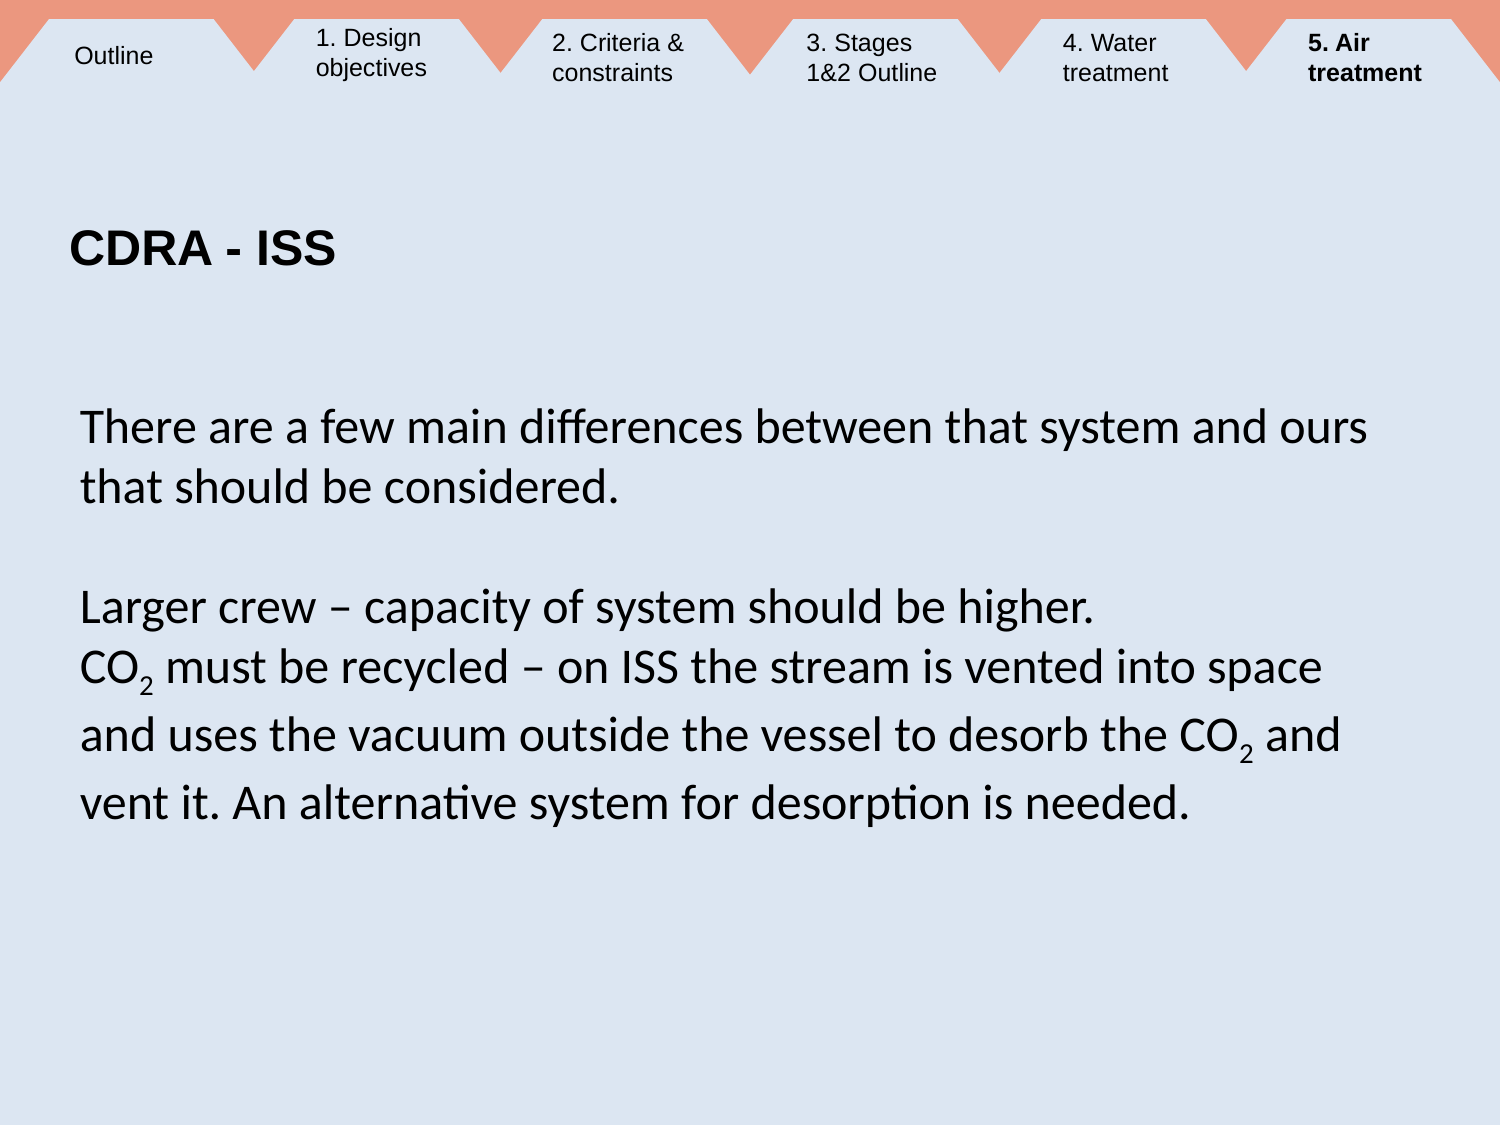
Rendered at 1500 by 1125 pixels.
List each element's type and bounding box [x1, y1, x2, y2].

list [0, 0, 1500, 1125]
